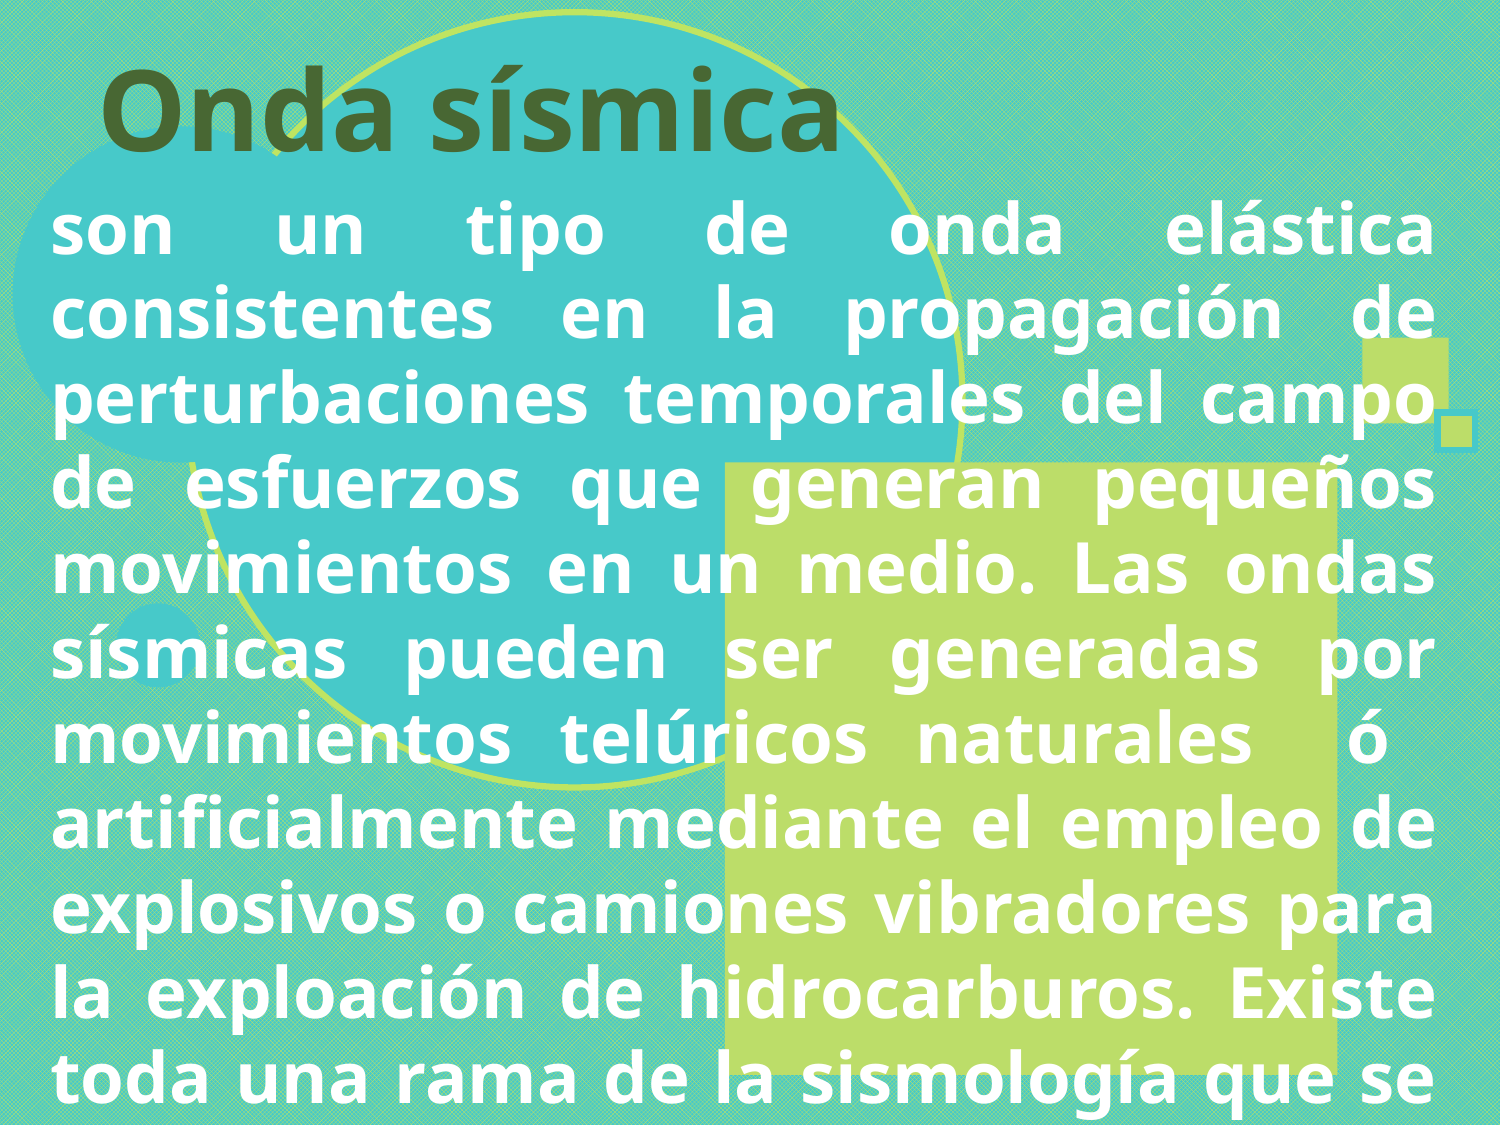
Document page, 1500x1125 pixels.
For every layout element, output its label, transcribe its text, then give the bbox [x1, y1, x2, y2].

title Onda sísmica [81, 93, 1408, 175]
subtitle son un tipo de onda elástica consistentes en la propagación de perturbaciones temporales del campo de esfuerzos que generan pequeños movimientos en un medio. Las ondas sísmicas pueden ser generadas por movimientos telúricos naturales ó artificialmente mediante el empleo de explosivos o camiones vibradores para la exploación de hidrocarburos. Existe toda una rama de la sismología que se encarga del estudio de este tipo de fenómenos físicos. [34, 175, 1454, 1091]
